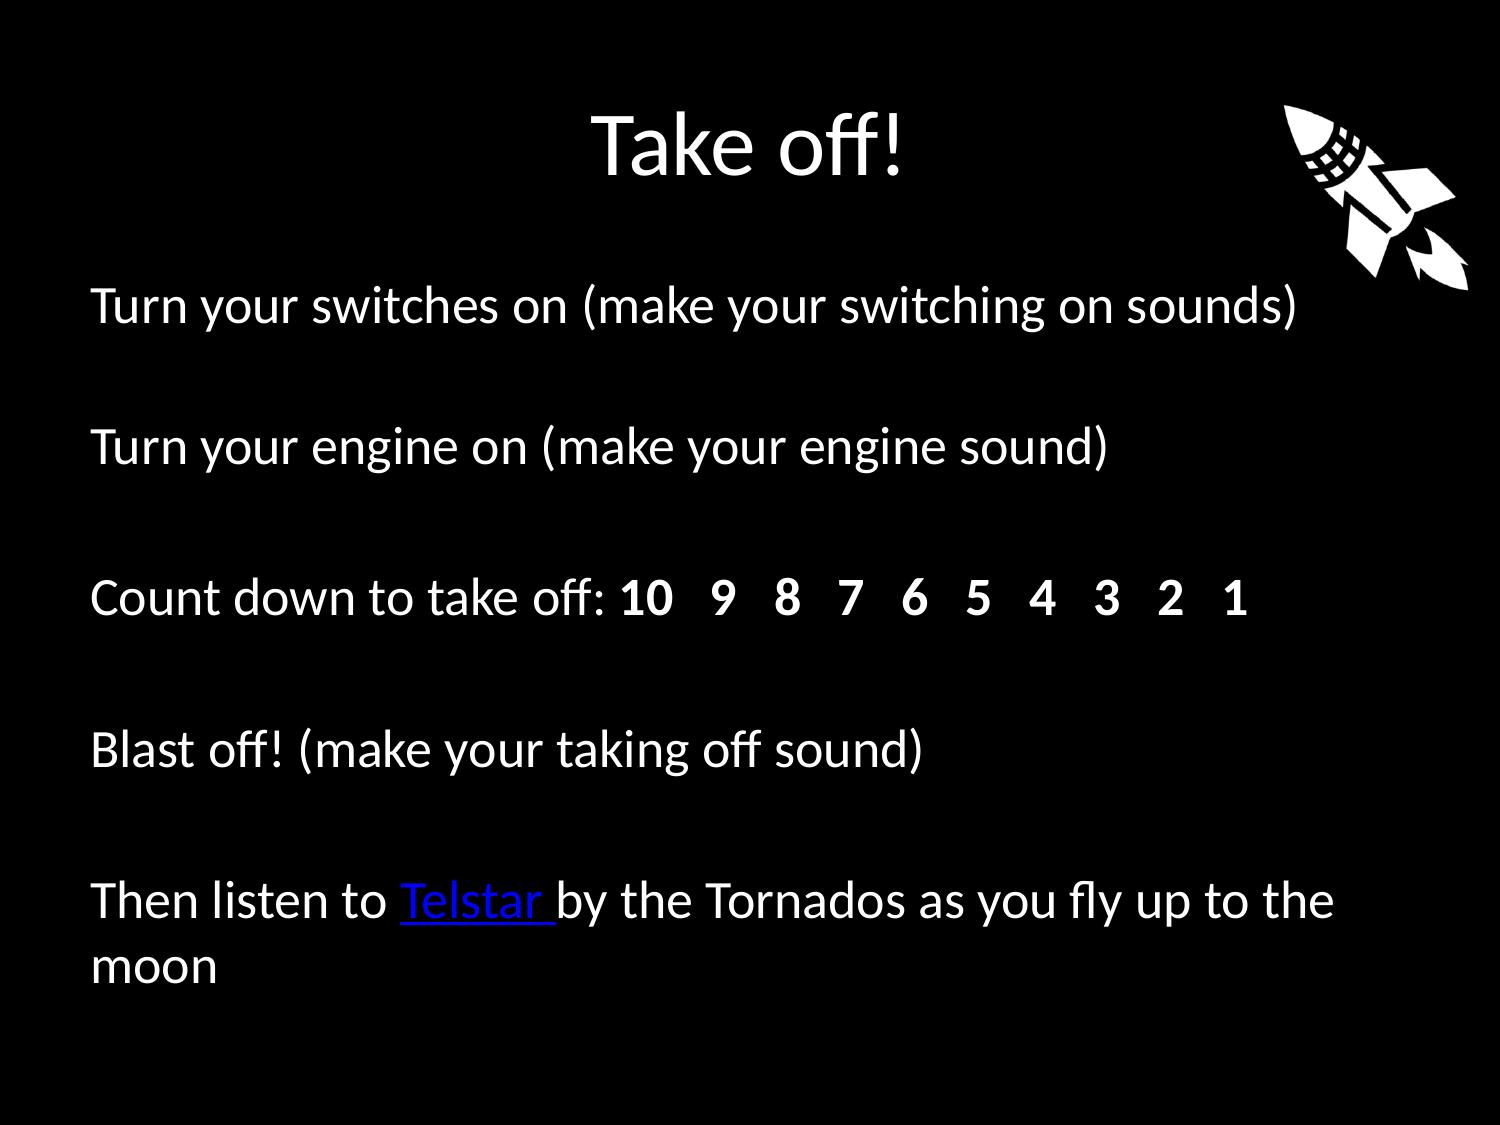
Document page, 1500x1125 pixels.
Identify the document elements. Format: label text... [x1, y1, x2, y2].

list Turn your switches on (make your switching on sounds) Turn your engine on (make your engine sound) Count down to take off: 10 9 8 7 6 5 4 3 2 1 Blast off! (make your taking off sound) Then listen to Telstar by the Tornados as you fly up to the moon [75, 262, 1425, 1005]
picture [1274, 99, 1475, 301]
title Take off! [75, 45, 1425, 233]
